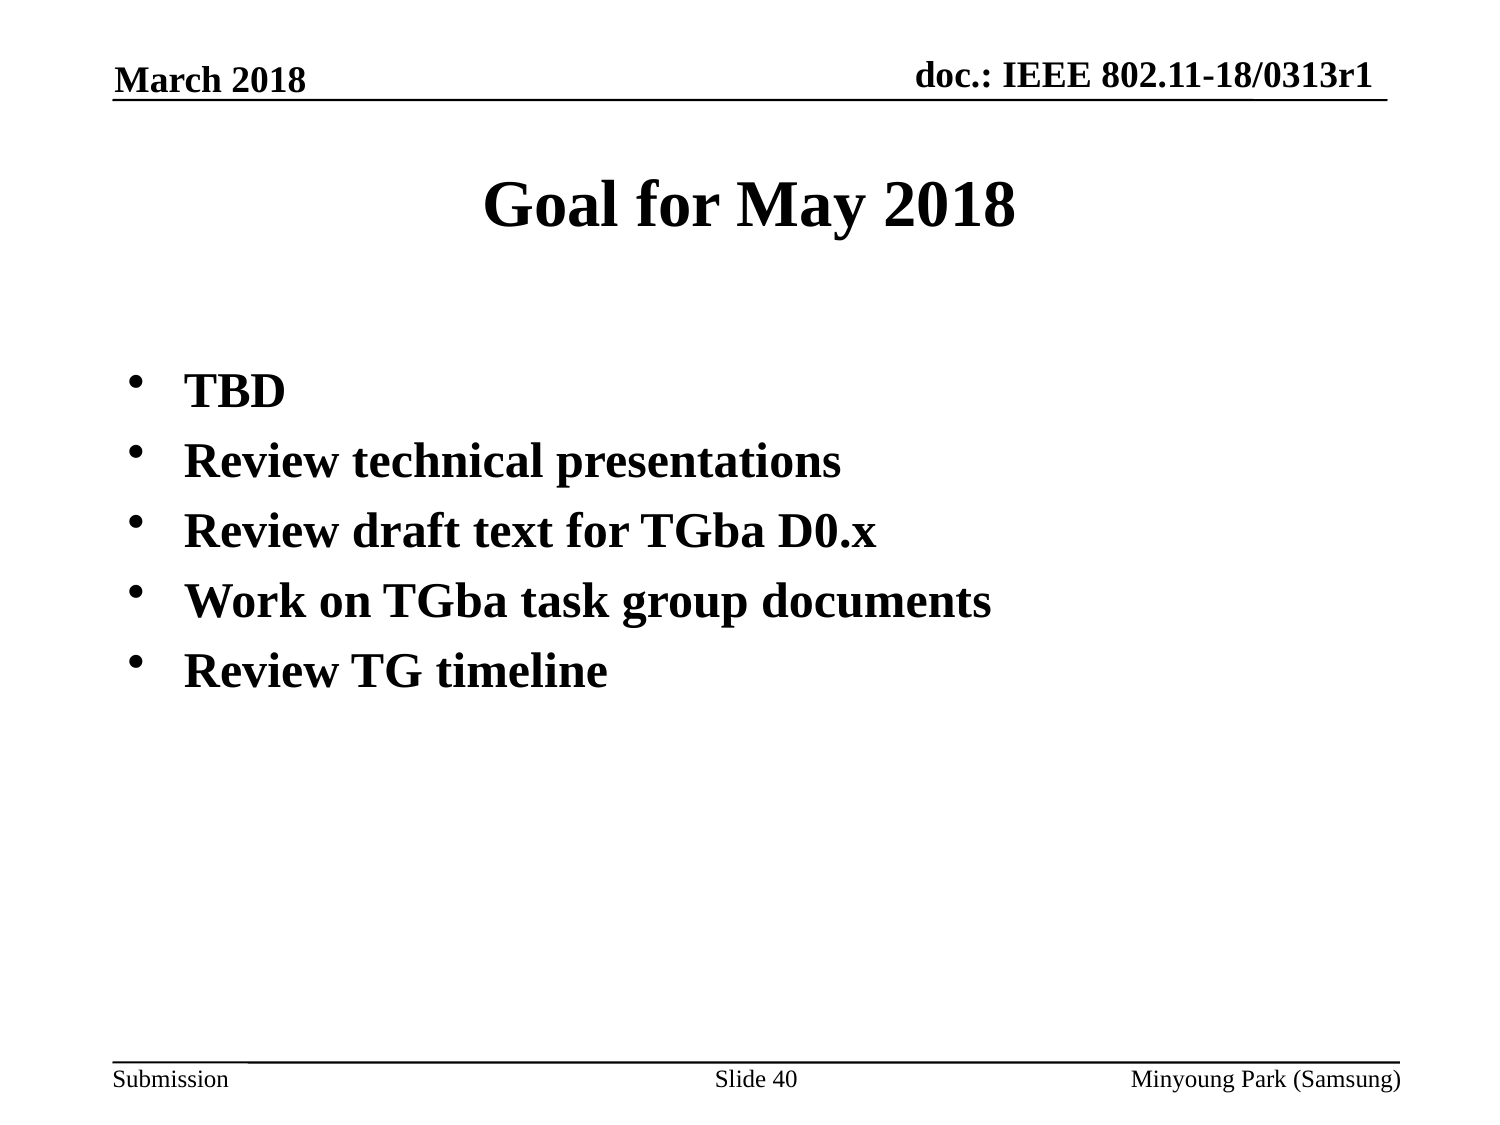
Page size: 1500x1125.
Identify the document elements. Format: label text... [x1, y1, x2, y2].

title Goal for May 2018 [112, 112, 1388, 288]
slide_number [114, 54, 335, 101]
list TBD Review technical presentations Review draft text for TGba D0.x Work on TGba task group documents Review TG timeline [112, 350, 1425, 1025]
footer Minyoung Park (Samsung) [949, 1061, 1402, 1093]
slide_number Slide 40 [712, 1061, 800, 1093]
